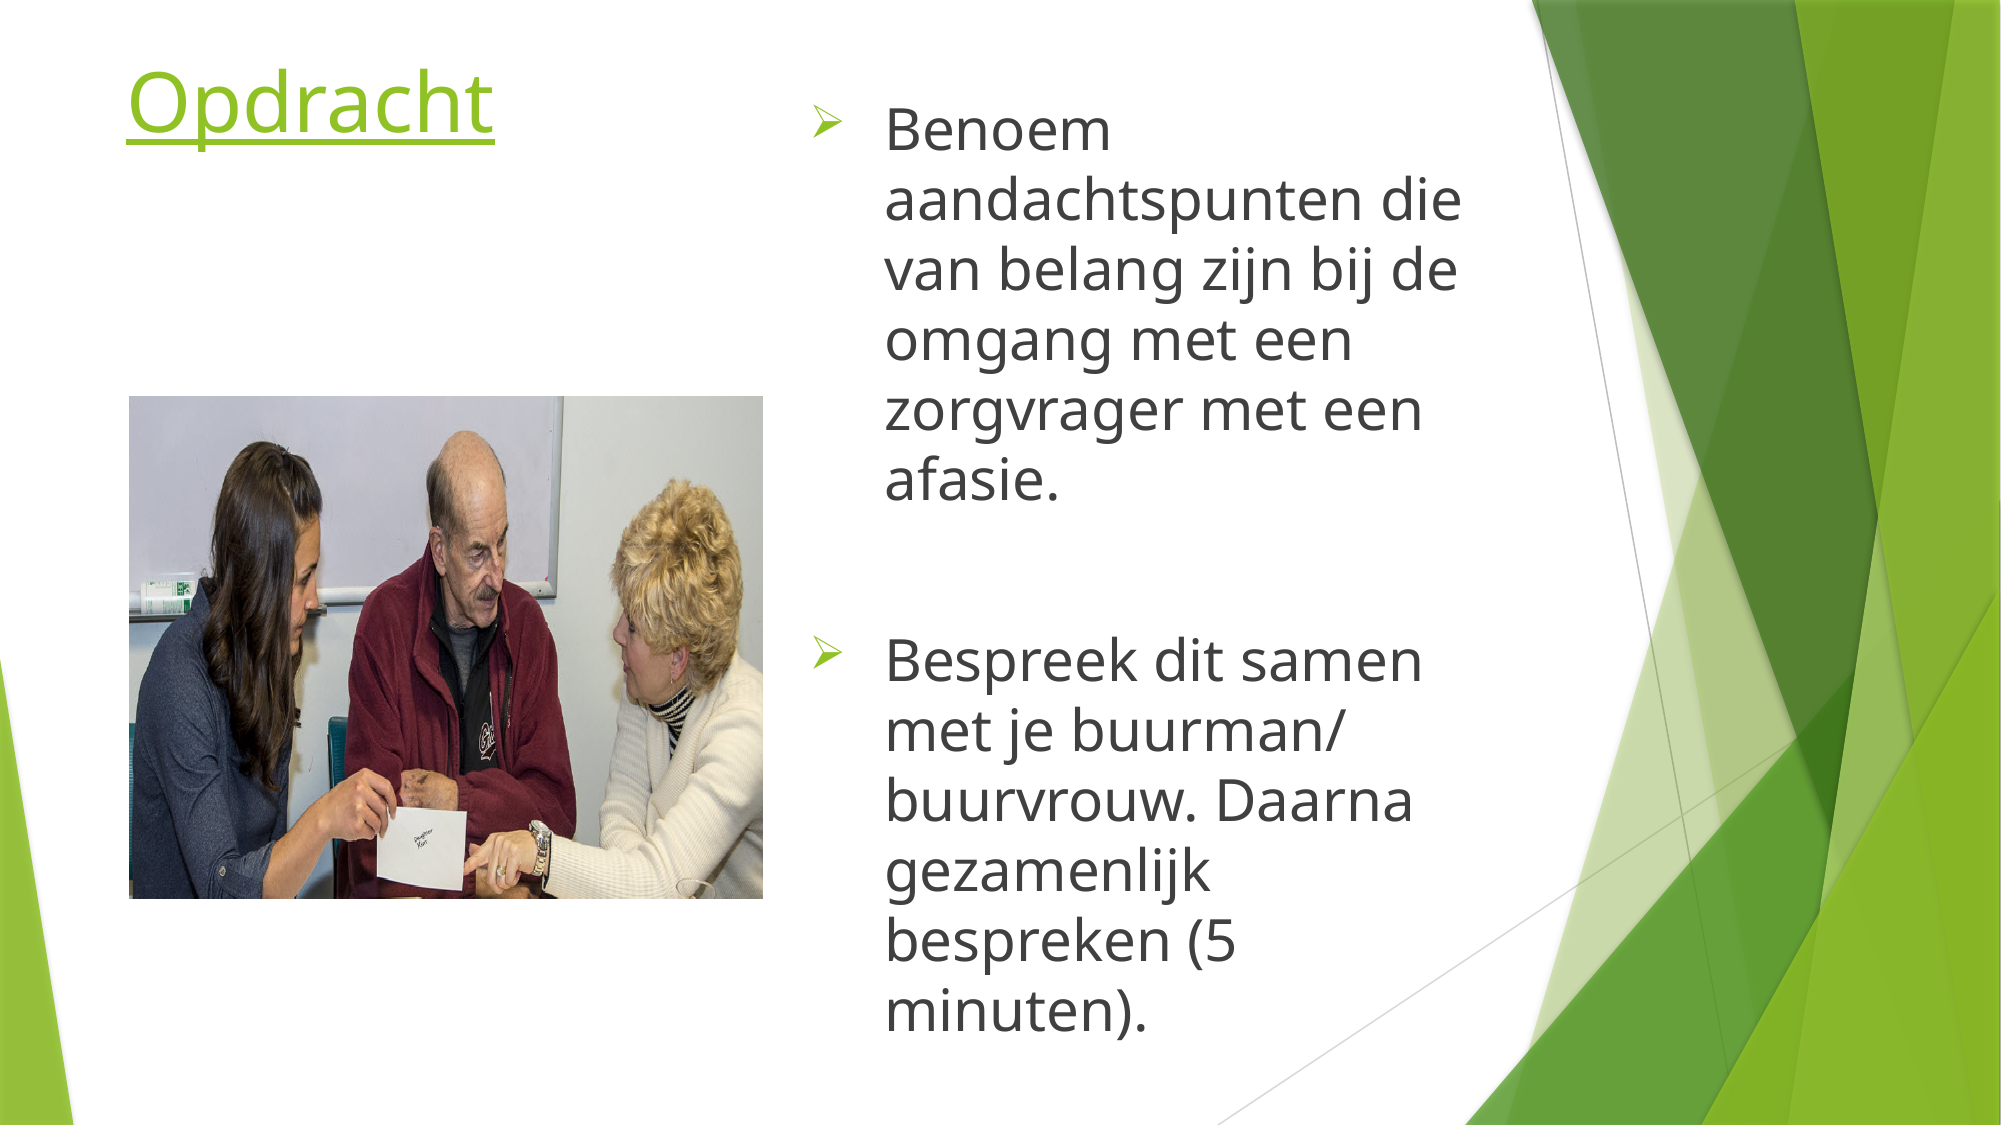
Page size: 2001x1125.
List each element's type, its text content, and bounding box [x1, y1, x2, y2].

picture [129, 395, 763, 900]
list Benoem aandachtspunten die van belang zijn bij de omgang met een zorgvrager met een afasie. Bespreek dit samen met je buurman/ buurvrouw. Daarna gezamenlijk bespreken (5 minuten). [780, 84, 1522, 991]
title Opdracht [111, 62, 744, 157]
